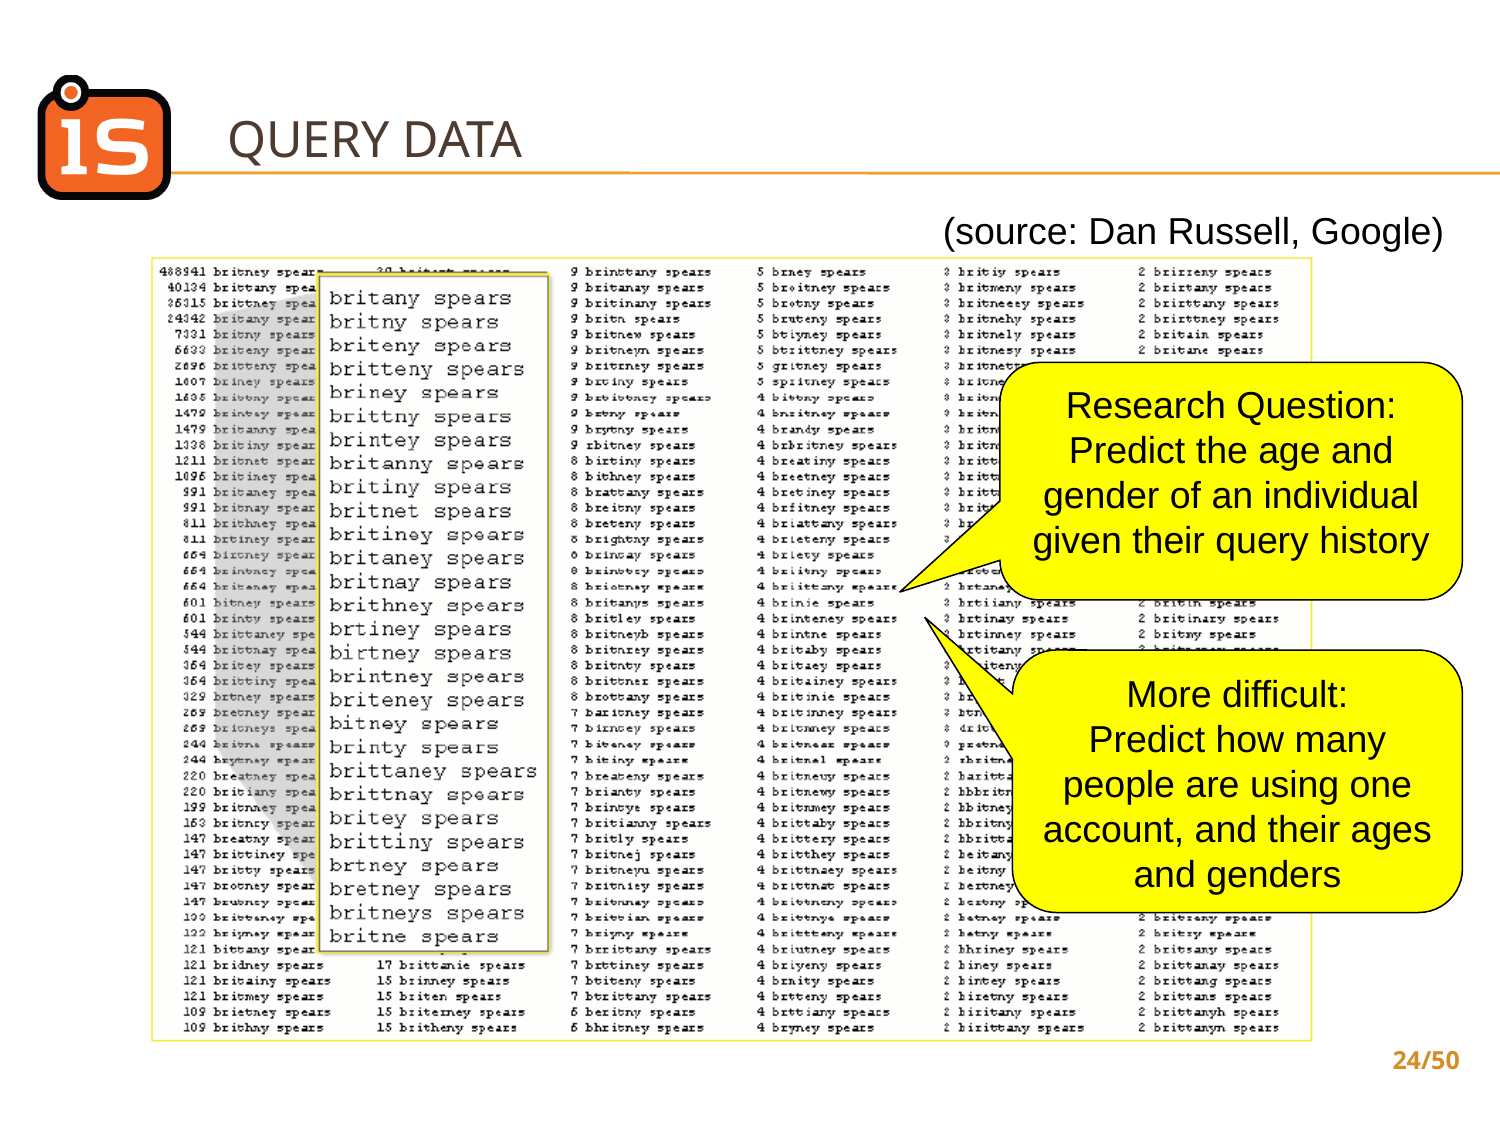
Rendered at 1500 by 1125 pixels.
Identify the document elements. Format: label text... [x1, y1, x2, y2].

picture [99, 249, 1338, 1053]
text_box More difficult: Predict how many people are using one account, and their ages and genders [1347, 650, 1463, 913]
title Query Data [212, 99, 1488, 175]
slide_number 24/50 [1350, 1037, 1475, 1079]
picture [37, 75, 171, 200]
text_box (source: Dan Russell, Google) [928, 199, 1460, 260]
text_box Research Question: Predict the age and gender of an individual given their query history [1347, 362, 1463, 600]
